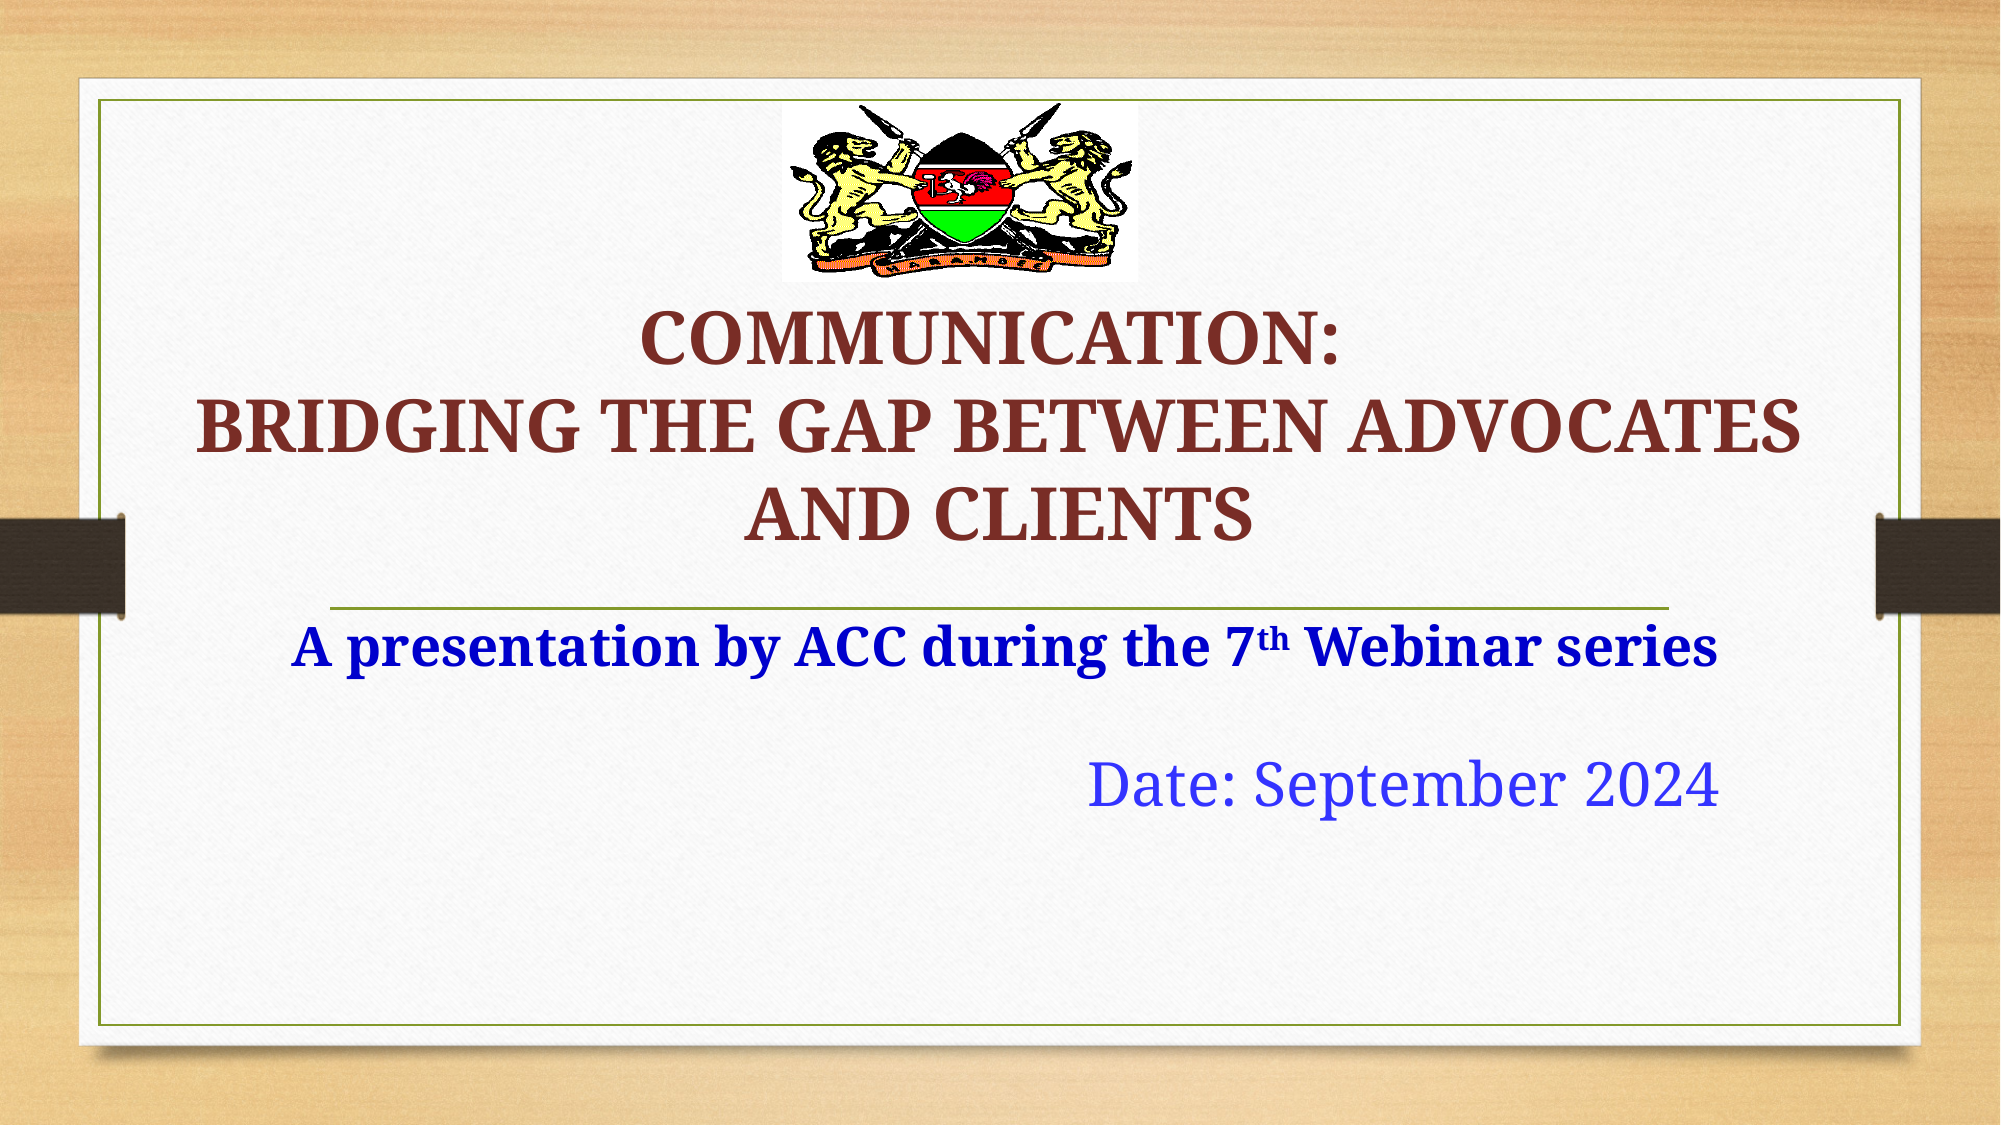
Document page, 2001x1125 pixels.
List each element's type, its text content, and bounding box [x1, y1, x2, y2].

picture [0, 0, 2001, 1125]
list A presentation by ACC during the 7th Webinar series Date: September 2024 [265, 604, 1735, 869]
title COMMUNICATION: BRIDGING THE GAP BETWEEN ADVOCATES AND CLIENTS [158, 281, 1841, 563]
